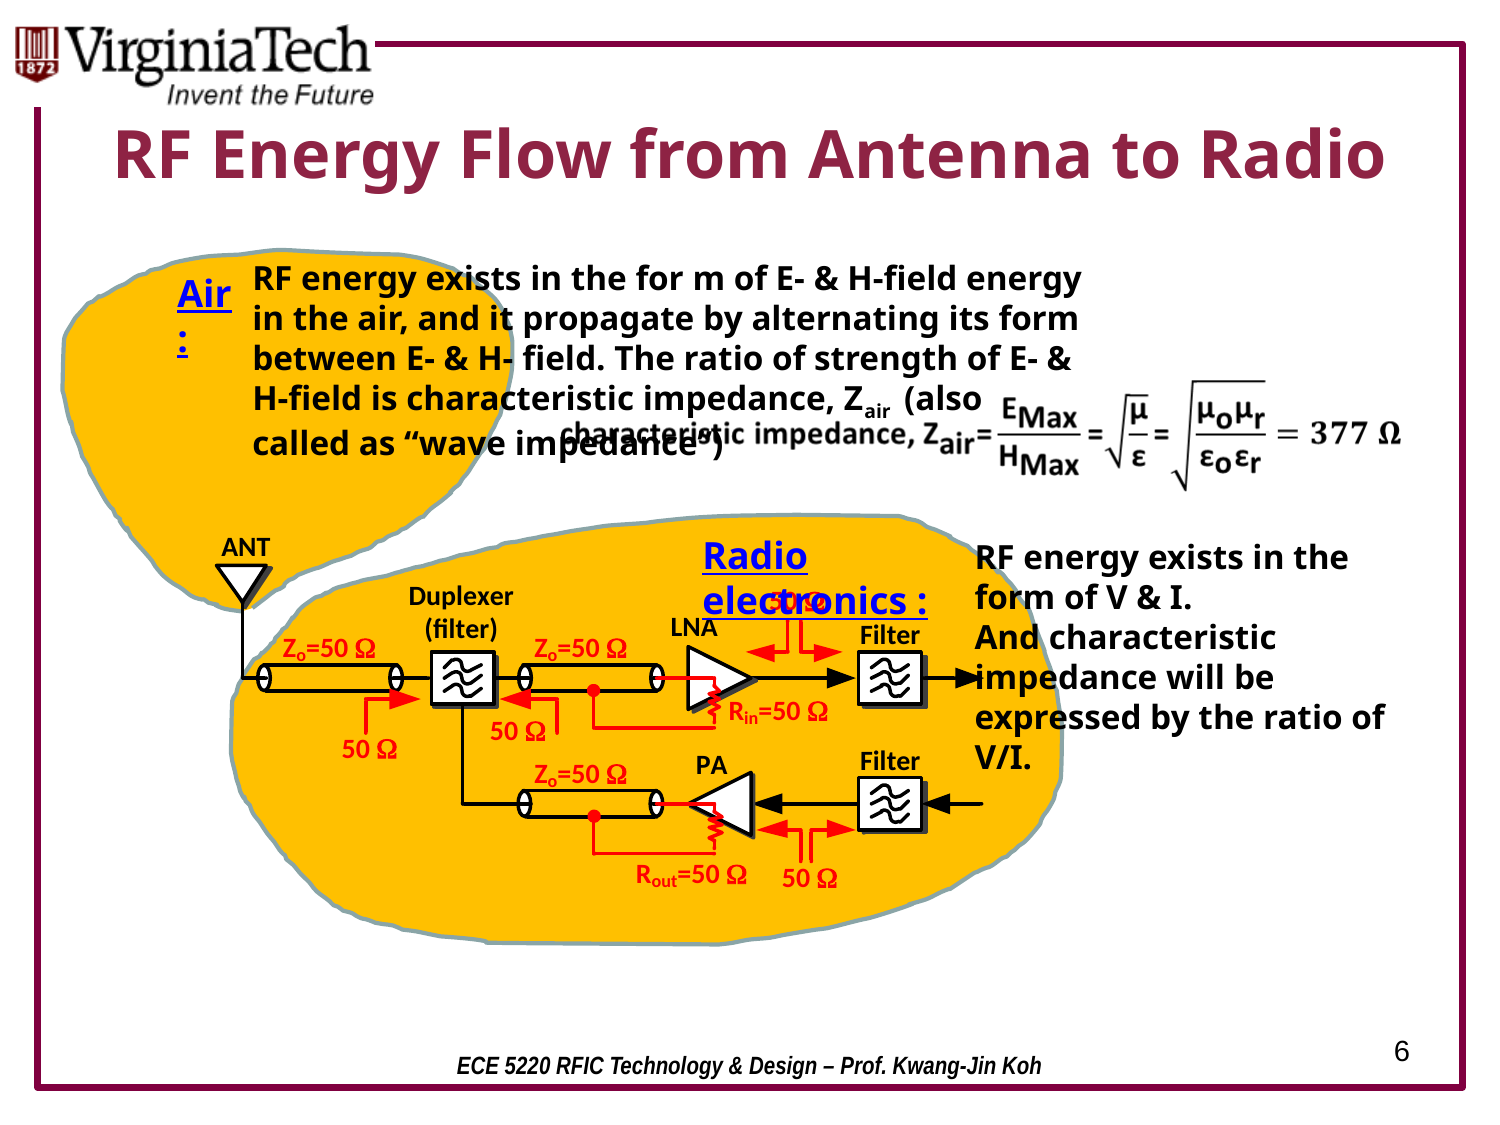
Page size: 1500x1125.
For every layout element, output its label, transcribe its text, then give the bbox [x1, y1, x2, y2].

text_box [537, 365, 1425, 500]
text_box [210, 523, 988, 901]
text_box RF energy exists in the for m of E- & H-field energy in the air, and it propagate by alternating its form between E- & H- field. The ratio of strength of E- & H-field is characteristic impedance, Zair (also called as “wave impedance”) [237, 249, 1100, 470]
text_box [169, 252, 237, 262]
text_box Air : [162, 262, 237, 368]
text_box RF energy exists in the form of V & I. And characteristic impedance will be expressed by the ratio of V/I. [990, 529, 1438, 784]
picture [15, 24, 375, 107]
text_box [60, 265, 472, 603]
text_box [991, 784, 1062, 869]
text_box [642, 512, 923, 521]
slide_number 6 [1074, 1024, 1425, 1103]
text_box [335, 908, 908, 947]
title RF Energy Flow from Antenna to Radio [75, 104, 1425, 213]
